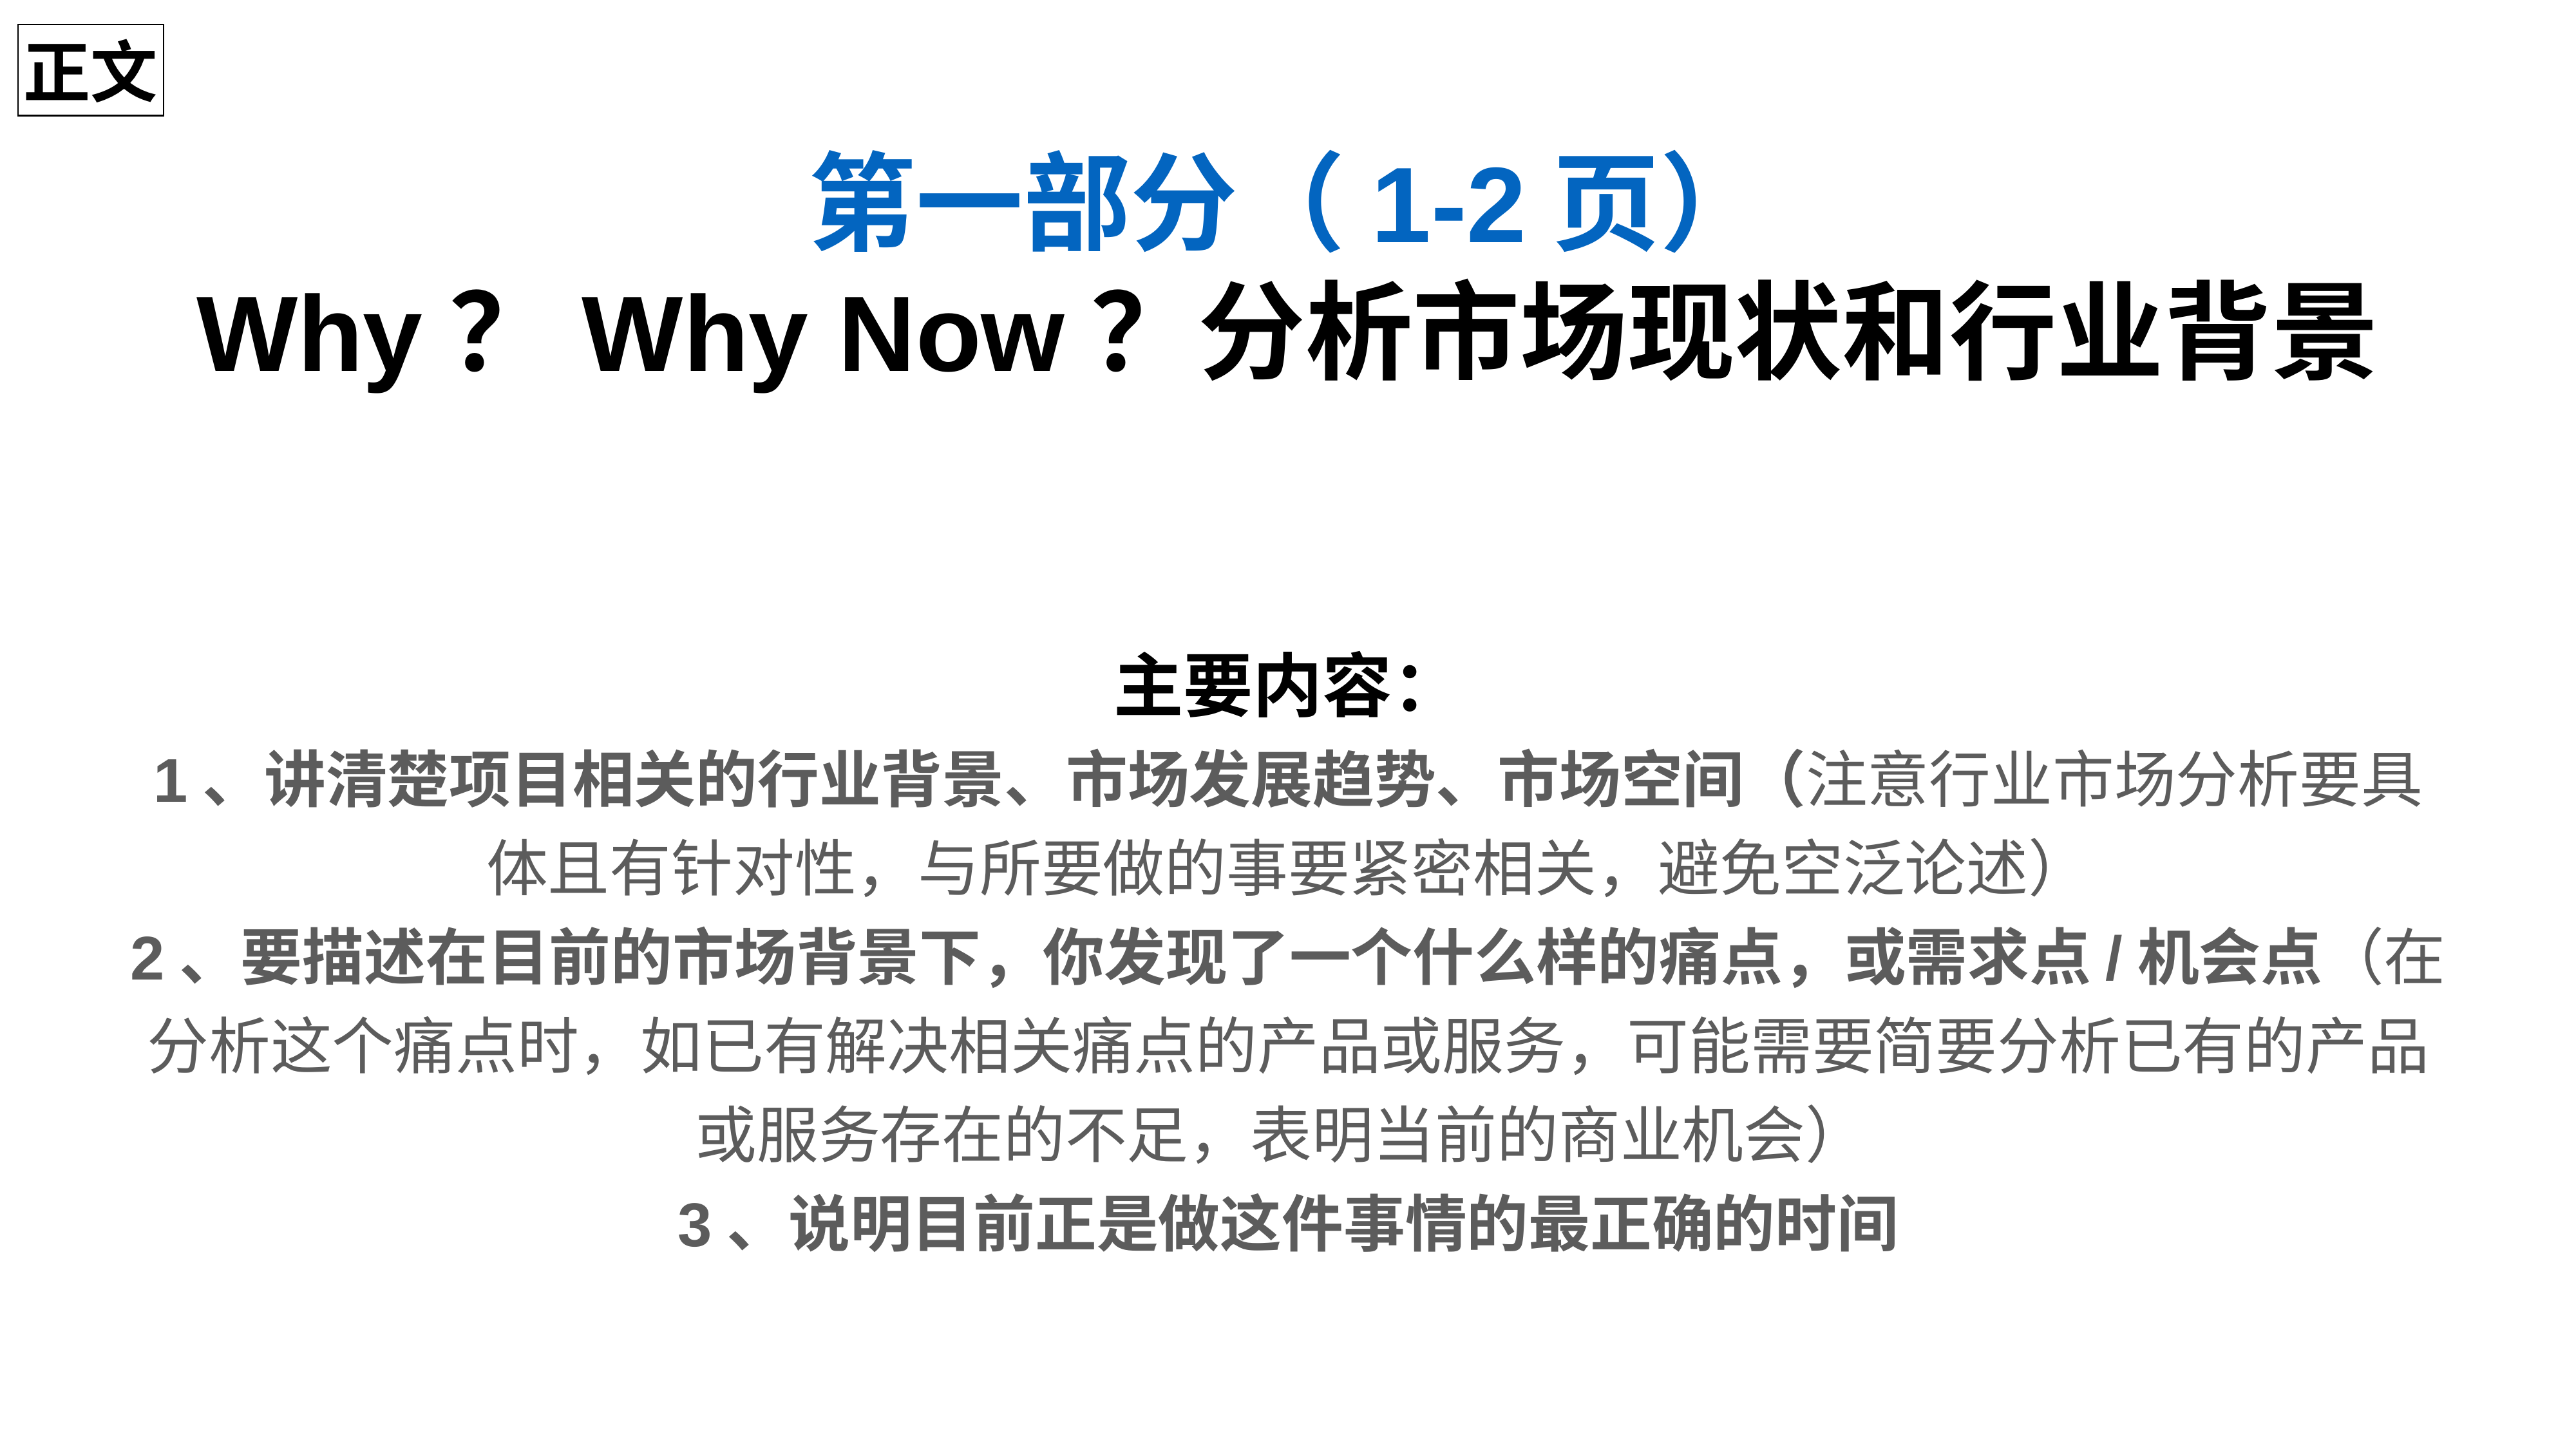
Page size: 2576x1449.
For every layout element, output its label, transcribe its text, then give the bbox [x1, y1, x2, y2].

text_box 正文 [18, 24, 164, 116]
list 主要内容： 1、讲清楚项目相关的行业背景、市场发展趋势、市场空间（注意行业市场分析要具体且有针对性，与所要做的事要紧密相关，避免空泛论述） 2、要描述在目前的市场背景下，你发现了一个什么样的痛点，或需求点/机会点（在分析这个痛点时，如已有解决相关痛点的产品或服务，可能需要简要分析已有的产品或服务存在的不足，表明当前的商业机会） 3、说明目前正是做这件事情的最正确的时间 [123, 537, 2453, 1347]
list 第一部分（1-2页） Why？Why Now？分析市场现状和行业背景 [64, 108, 2512, 420]
